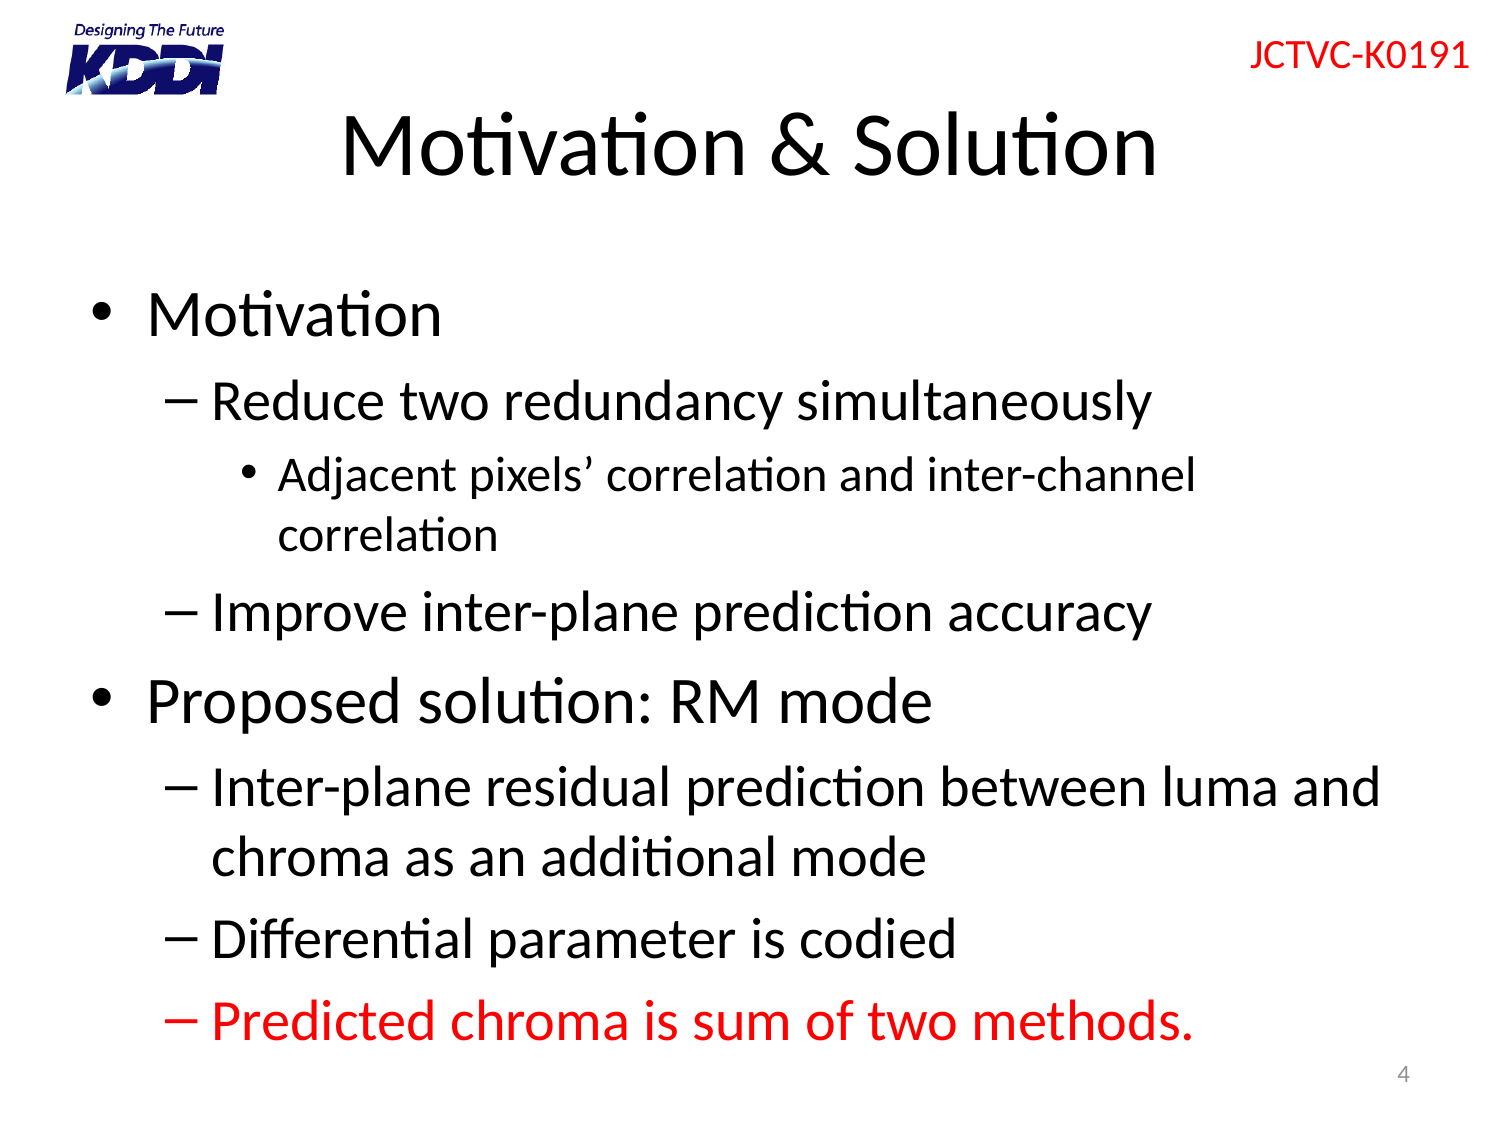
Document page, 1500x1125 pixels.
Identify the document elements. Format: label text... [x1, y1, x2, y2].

slide_number 4 [1074, 1042, 1425, 1103]
picture [61, 18, 236, 100]
title Motivation & Solution [74, 44, 1426, 233]
list Motivation Reduce two redundancy simultaneously Adjacent pixels’ correlation and inter-channel correlation Improve inter-plane prediction accuracy Proposed solution: RM mode Inter-plane residual prediction between luma and chroma as an additional mode Differential parameter is codied Predicted chroma is sum of two methods. [74, 262, 1426, 1006]
